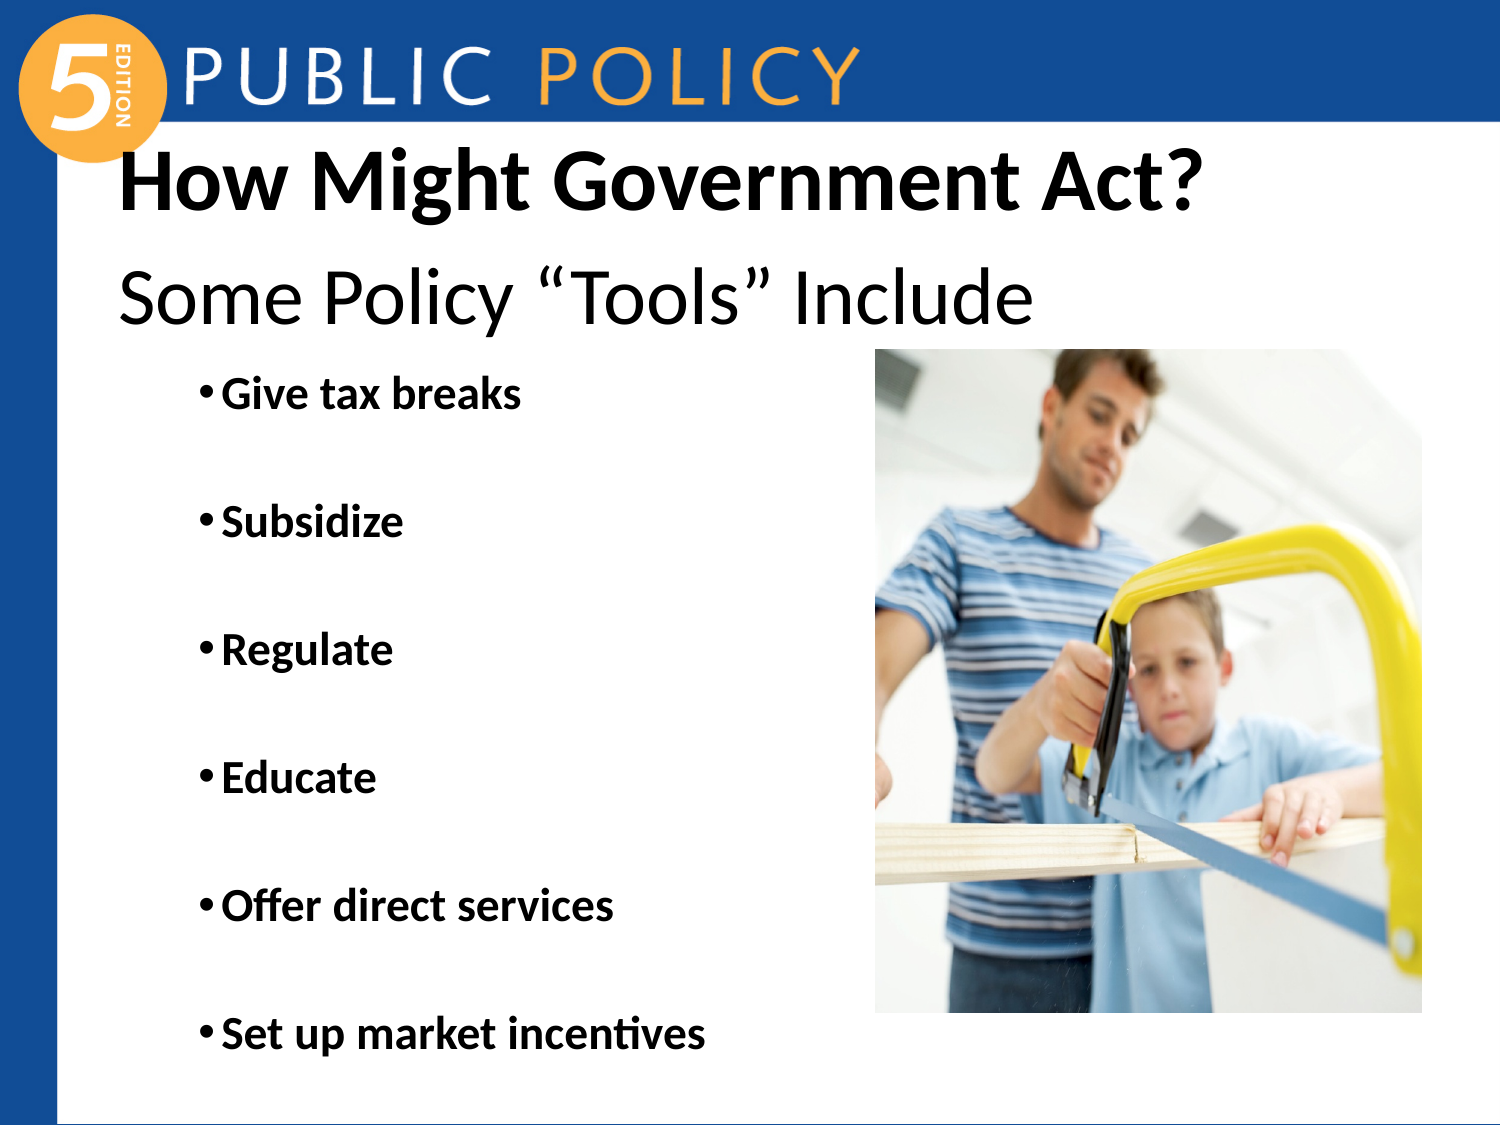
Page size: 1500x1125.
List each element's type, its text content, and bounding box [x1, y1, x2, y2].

picture [0, 0, 1500, 1125]
list Give tax breaks Subsidize Regulate Educate Offer direct services Set up market incentives [137, 361, 863, 1075]
title How Might Government Act? Some Policy “Tools” Include [103, 125, 1397, 350]
